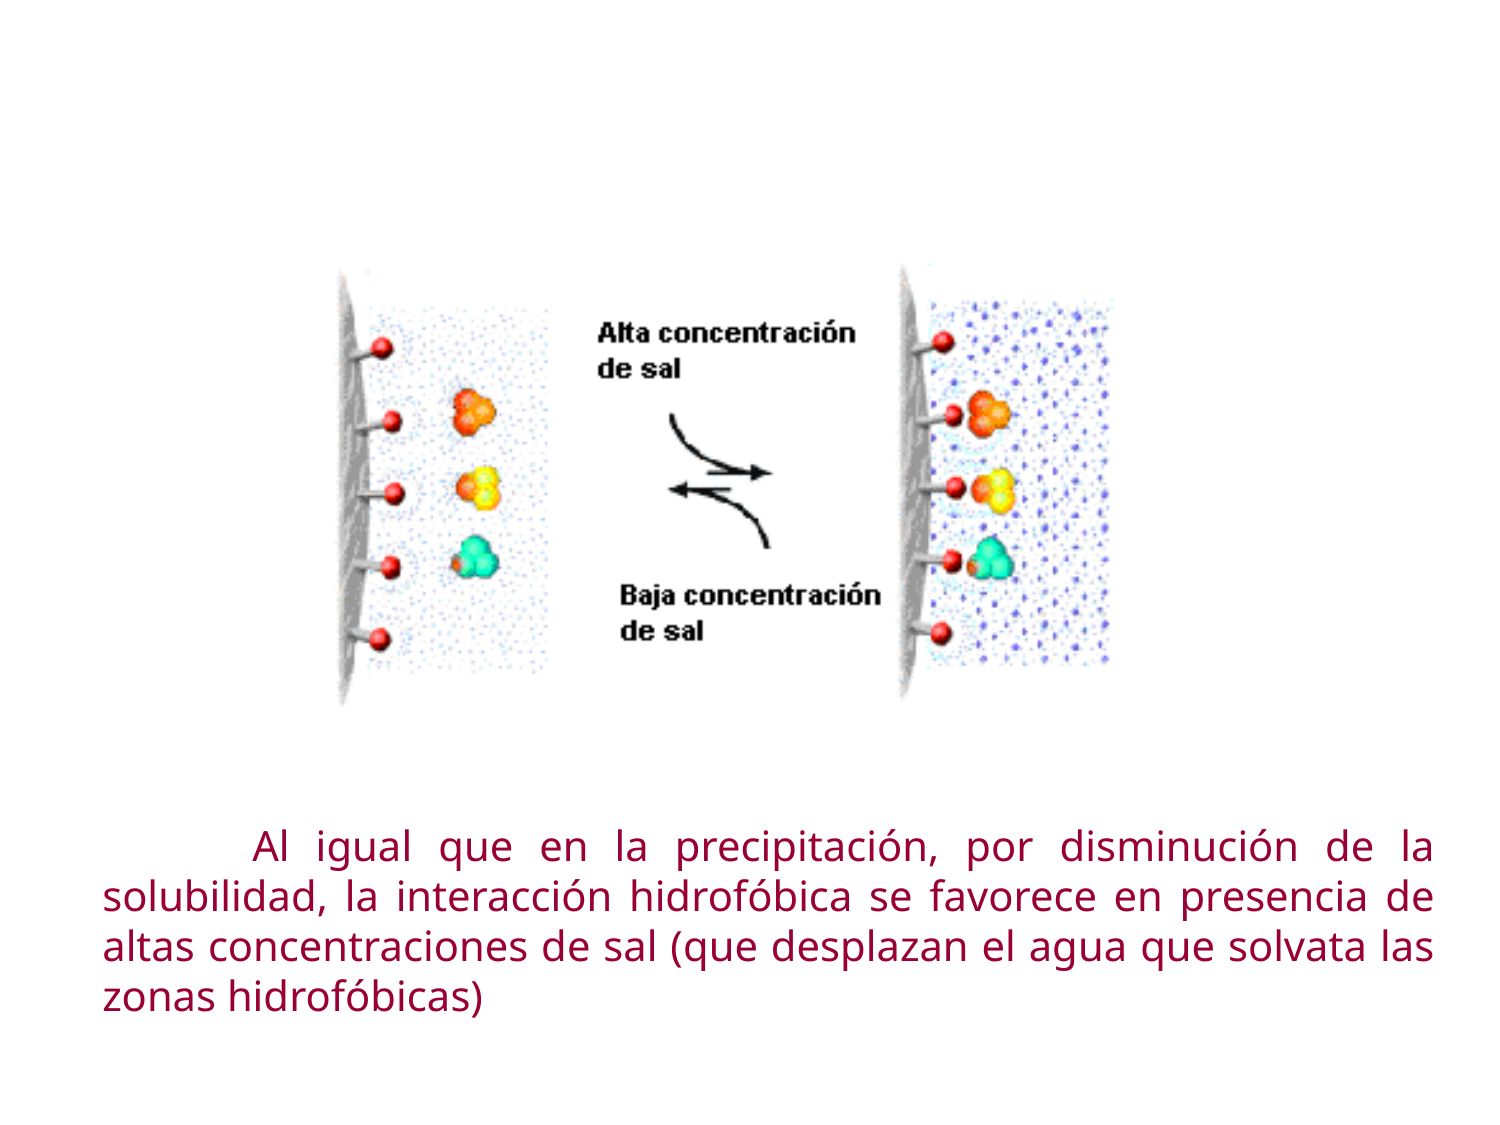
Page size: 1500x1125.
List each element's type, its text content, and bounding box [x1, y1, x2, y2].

picture [312, 249, 1126, 738]
text_box Al igual que en la precipitación, por disminución de la solubilidad, la interacción hidrofóbica se favorece en presencia de altas concentraciones de sal (que desplazan el agua que solvata las zonas hidrofóbicas) [87, 812, 1450, 1028]
